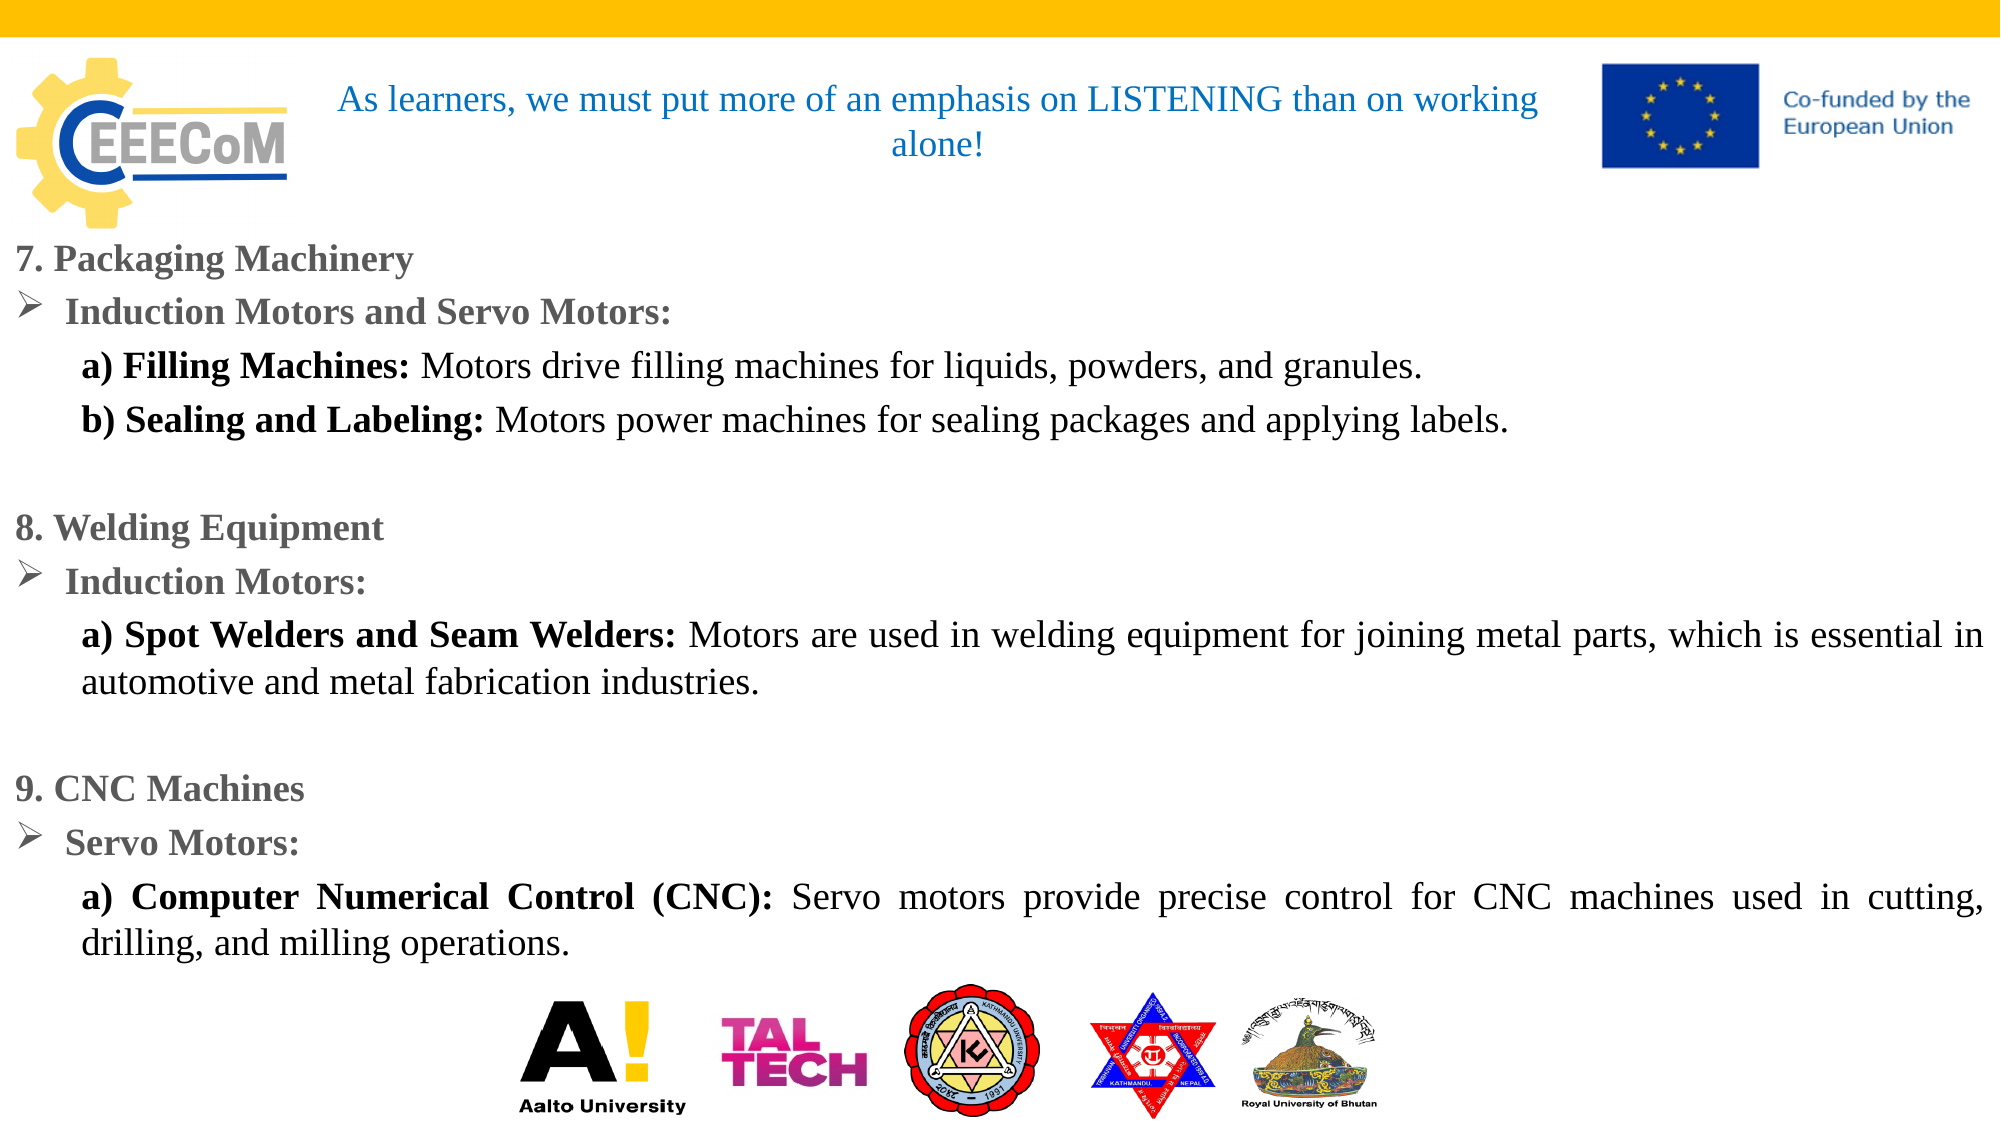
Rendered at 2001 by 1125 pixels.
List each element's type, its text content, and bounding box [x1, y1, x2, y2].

title As learners, we must put more of an emphasis on LISTENING than on working alone! [312, 37, 1565, 201]
picture [512, 984, 1382, 1125]
list 7. Packaging Machinery Induction Motors and Servo Motors: a) Filling Machines: Motors drive filling machines for liquids, powders, and granules. b) Sealing and Labeling: Motors power machines for sealing packages and applying labels. 8. Welding Equipment Induction Motors: a) Spot Welders and Seam Welders: Motors are used in welding equipment for joining metal parts, which is essential in automotive and metal fabrication industries. 9. CNC Machines Servo Motors: a) Computer Numerical Control (CNC): Servo motors provide precise control for CNC machines used in cutting, drilling, and milling operations. [0, 224, 2000, 975]
picture [11, 50, 299, 224]
picture [1595, 46, 2000, 181]
